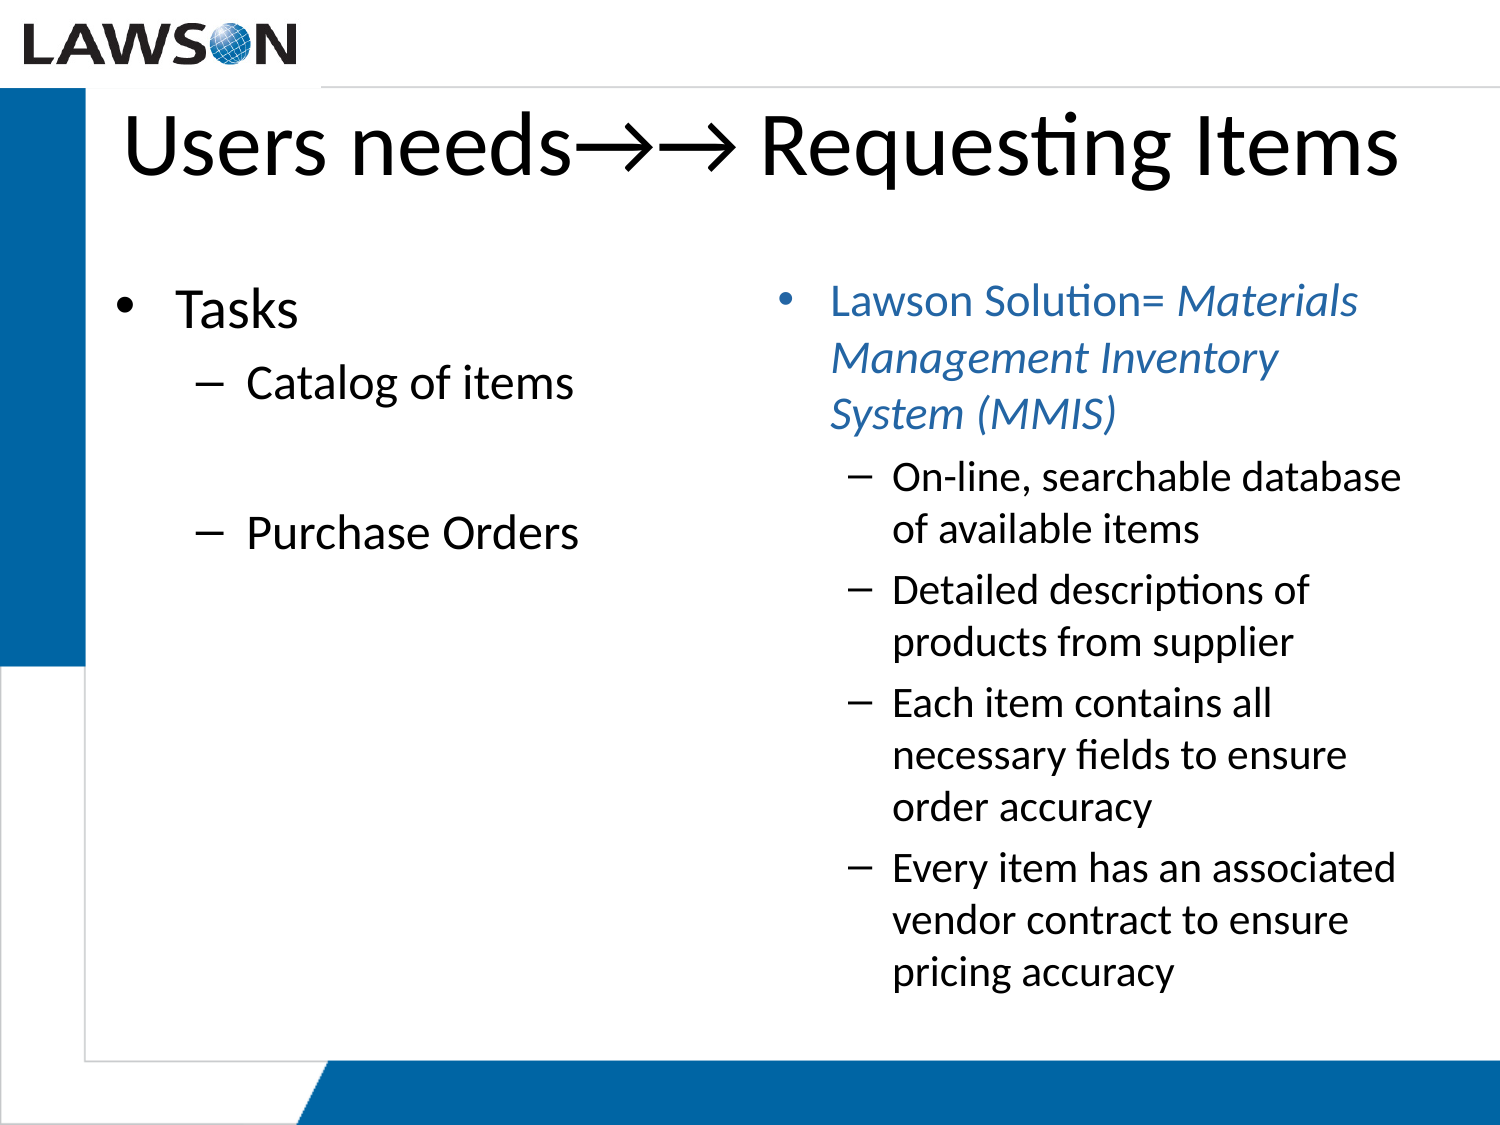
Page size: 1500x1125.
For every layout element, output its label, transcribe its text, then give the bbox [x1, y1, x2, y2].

title Users needs→→ Requesting Items [99, 45, 1425, 233]
picture [0, 0, 1500, 1125]
list Tasks Catalog of items Purchase Orders [99, 262, 738, 1005]
list Lawson Solution= Materials Management Inventory System (MMIS) On-line, searchable database of available items Detailed descriptions of products from supplier Each item contains all necessary fields to ensure order accuracy Every item has an associated vendor contract to ensure pricing accuracy [762, 262, 1425, 1005]
